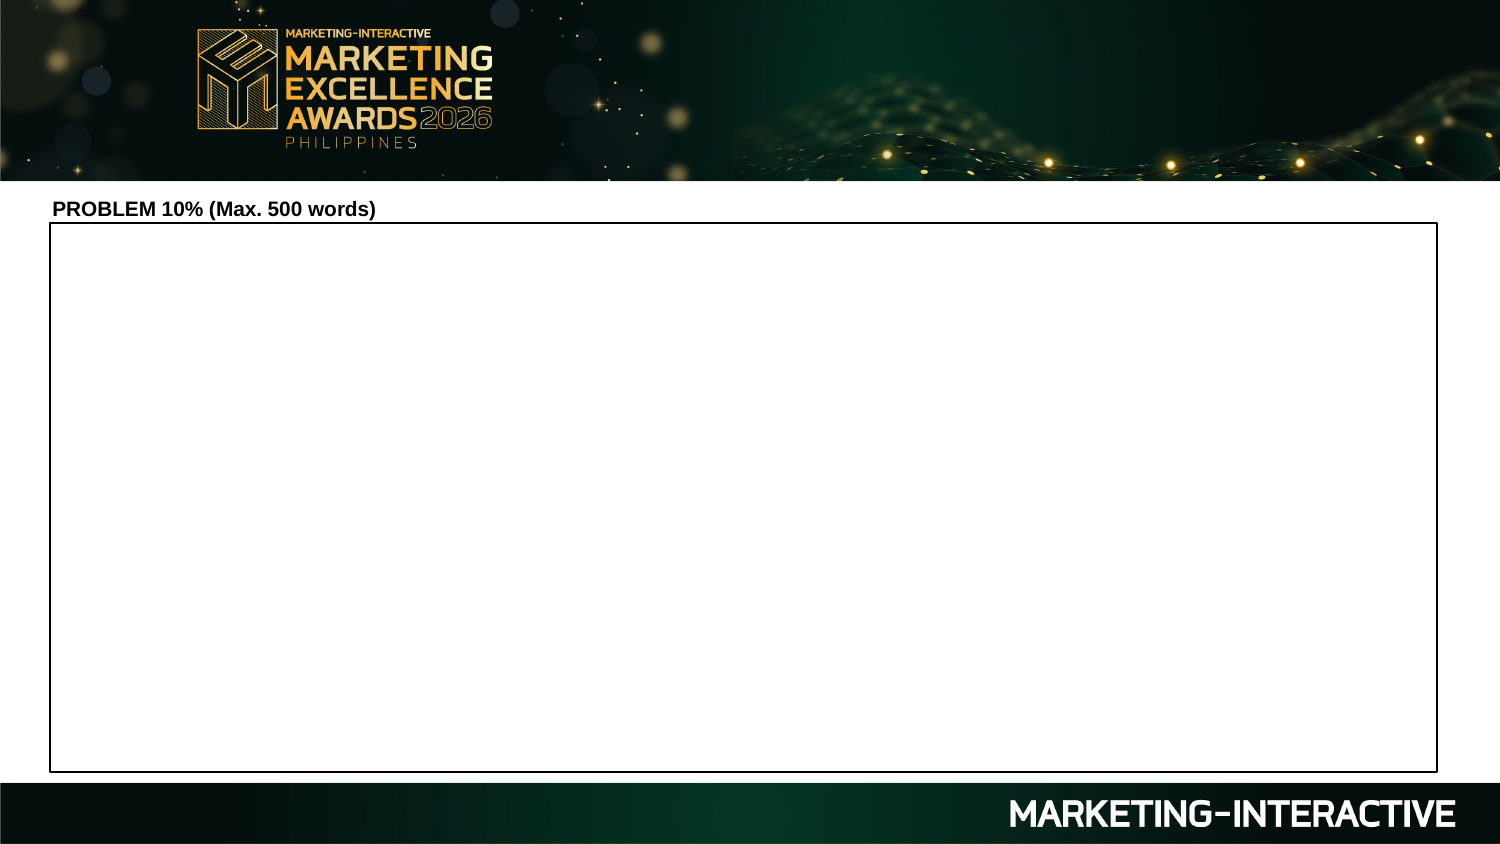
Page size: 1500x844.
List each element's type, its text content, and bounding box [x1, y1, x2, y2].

text_box [48, 221, 1440, 774]
text_box PROBLEM 10% (Max. 500 words) [37, 184, 1450, 228]
picture [0, 0, 1500, 844]
